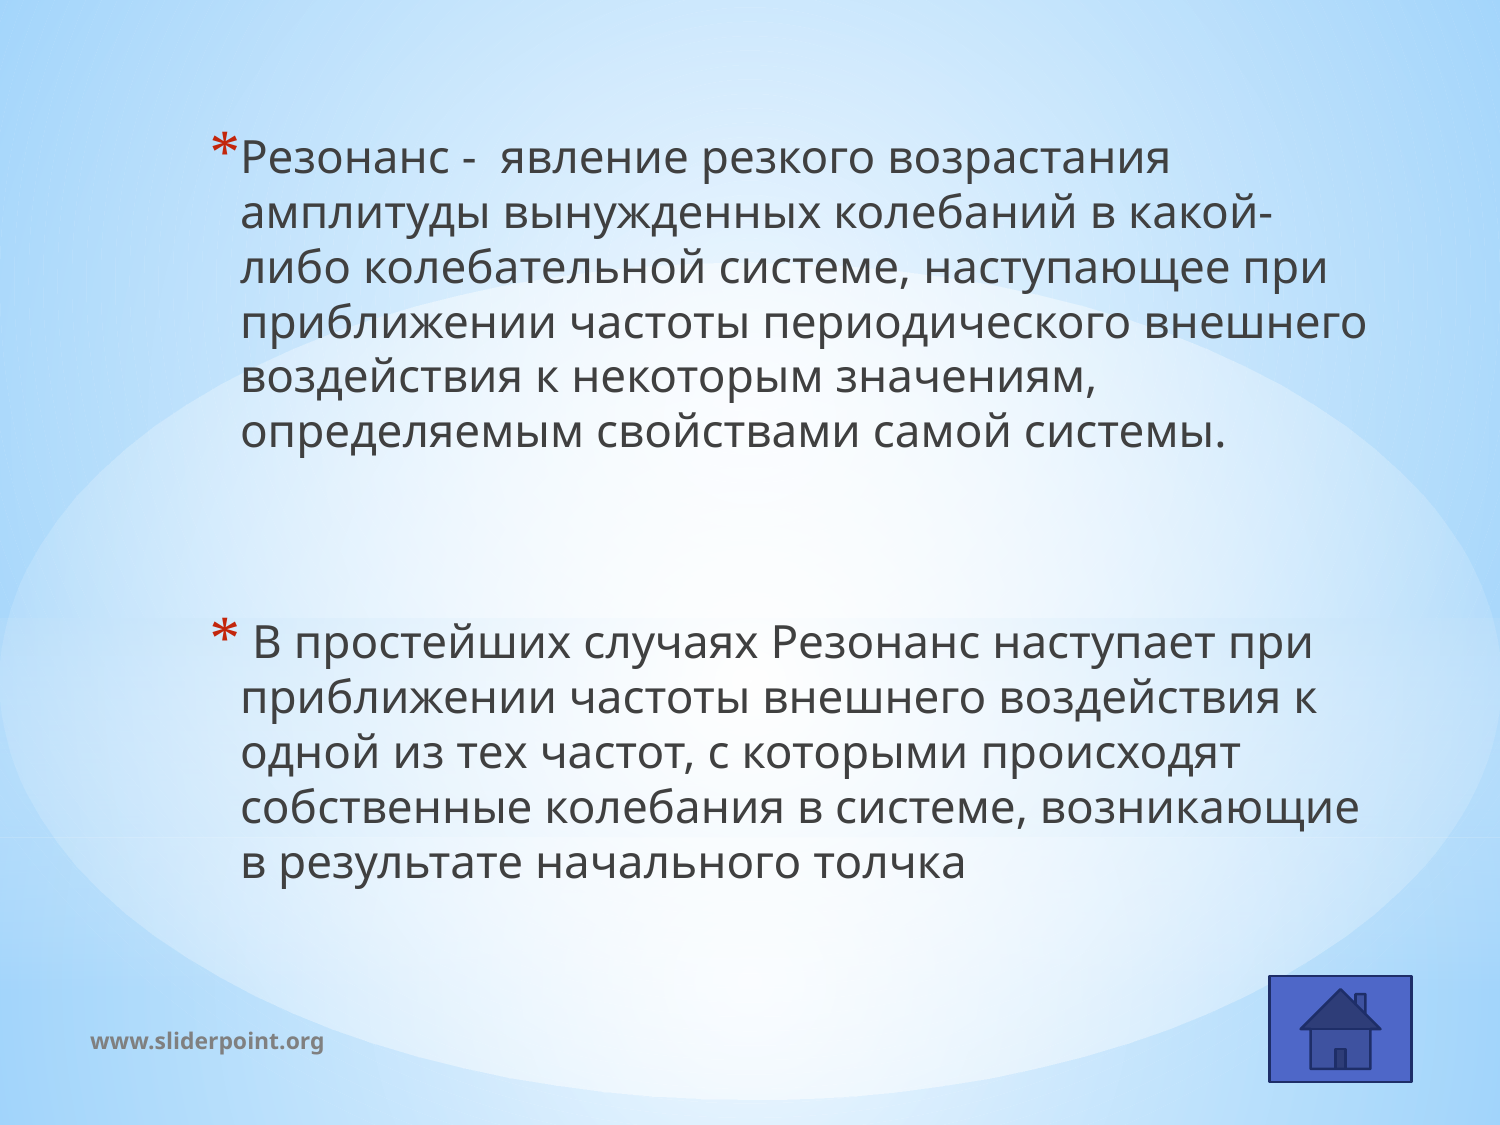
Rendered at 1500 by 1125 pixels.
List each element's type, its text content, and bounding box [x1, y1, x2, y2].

text_box [1268, 975, 1413, 1083]
list Резонанс - явление резкого возрастания амплитуды вынужденных колебаний в какой-либо колебательной системе, наступающее при приближении частоты периодического внешнего воздействия к некоторым значениям, определяемым свойствами самой системы. В простейших случаях Резонанс наступает при приближении частоты внешнего воздействия к одной из тех частот, с которыми происходят собственные колебания в системе, возникающие в результате начального толчка [187, 120, 1388, 1024]
footer www.sliderpoint.org [75, 1012, 625, 1073]
